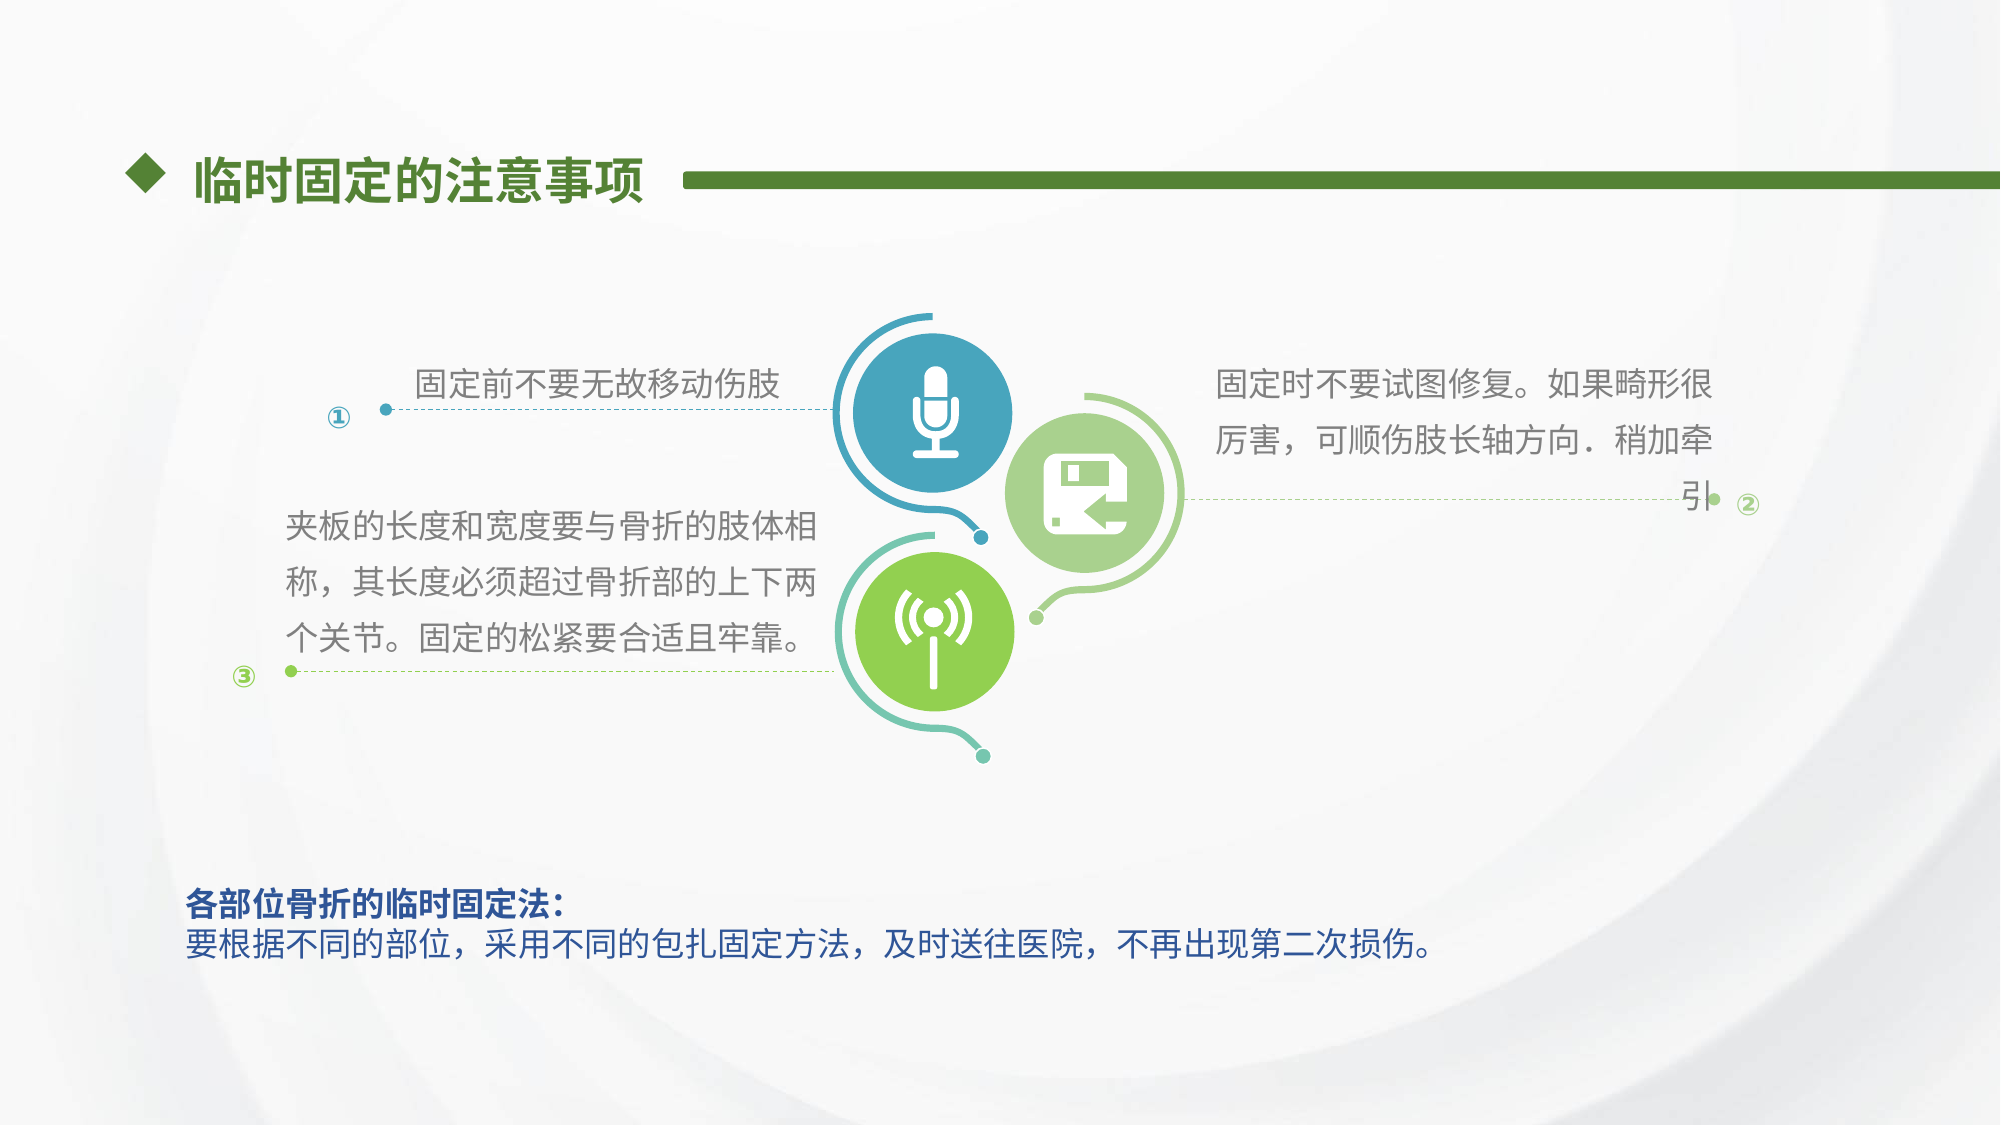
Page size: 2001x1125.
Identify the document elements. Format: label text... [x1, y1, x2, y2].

text_box [681, 170, 2000, 191]
text_box [831, 311, 981, 532]
text_box [1003, 412, 1166, 574]
text_box [941, 596, 960, 639]
text_box [908, 596, 926, 639]
text_box ② [1720, 463, 1789, 529]
text_box [924, 366, 948, 397]
text_box 夹板的长度和宽度要与骨折的肢体相称，其长度必须超过骨折部的上下两个关节。固定的松紧要合适且牢靠。 [270, 537, 844, 609]
text_box [912, 396, 959, 459]
text_box [971, 528, 991, 547]
text_box [1083, 391, 1170, 460]
text_box [922, 606, 945, 629]
text_box [1026, 608, 1046, 628]
text_box [854, 551, 1016, 713]
text_box 各部位骨折的临时固定法： 要根据不同的部位，采用不同的包扎固定方法，及时送往医院，不再出现第二次损伤。 [170, 875, 1465, 1010]
text_box [893, 588, 914, 647]
text_box ① [311, 376, 380, 442]
text_box 固定前不要无故移动伤肢 [400, 339, 822, 409]
text_box [851, 332, 1014, 494]
text_box [928, 635, 939, 691]
text_box ③ [216, 635, 285, 702]
text_box [973, 746, 993, 766]
text_box 固定时不要试图修复。如果畸形很厉害，可顺伤肢长轴方向．稍加牵引 [1170, 396, 1729, 467]
text_box [833, 530, 983, 751]
text_box 临时固定的注意事项 [106, 142, 659, 218]
picture [0, 0, 2001, 1125]
text_box [953, 588, 974, 647]
text_box [1043, 453, 1127, 535]
text_box [1036, 467, 1186, 612]
